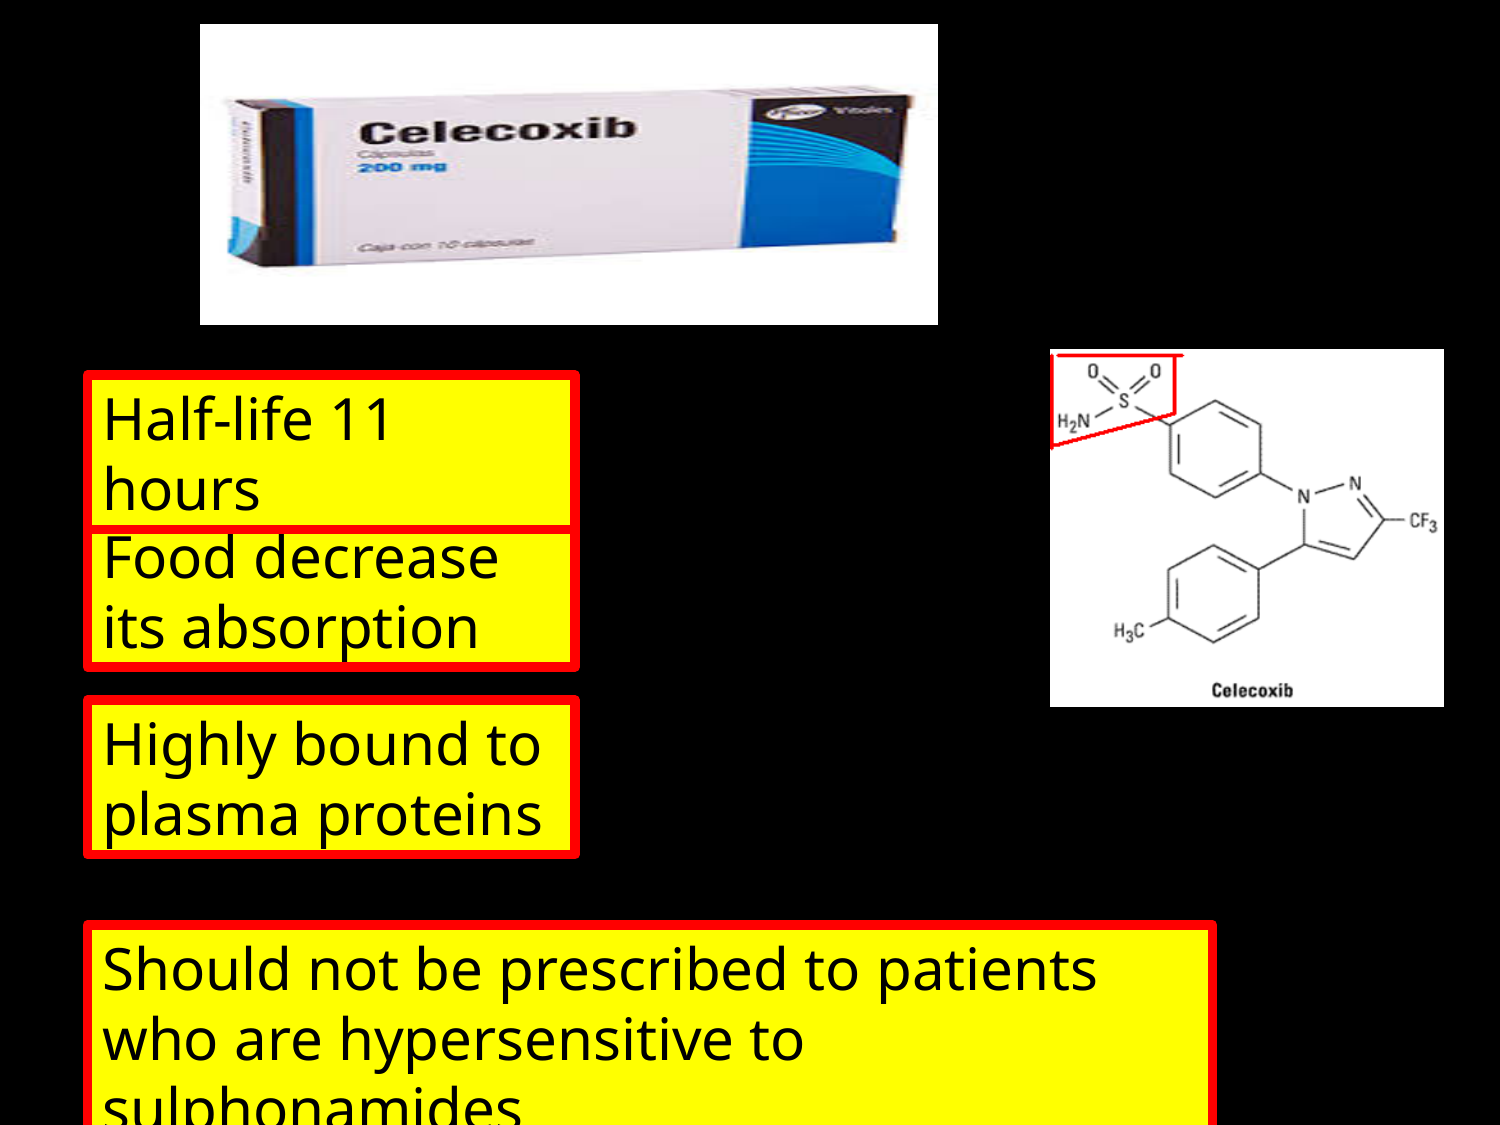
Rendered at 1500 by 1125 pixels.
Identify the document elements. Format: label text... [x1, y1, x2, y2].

picture [1049, 349, 1444, 707]
picture [199, 24, 938, 325]
text_box Should not be prescribed to patients who are hypersensitive to sulphonamides [87, 924, 1213, 1125]
text_box Highly bound to plasma proteins [87, 699, 575, 855]
text_box Food decrease its absorption [87, 530, 575, 668]
text_box Half-life 11 hours [87, 374, 575, 530]
